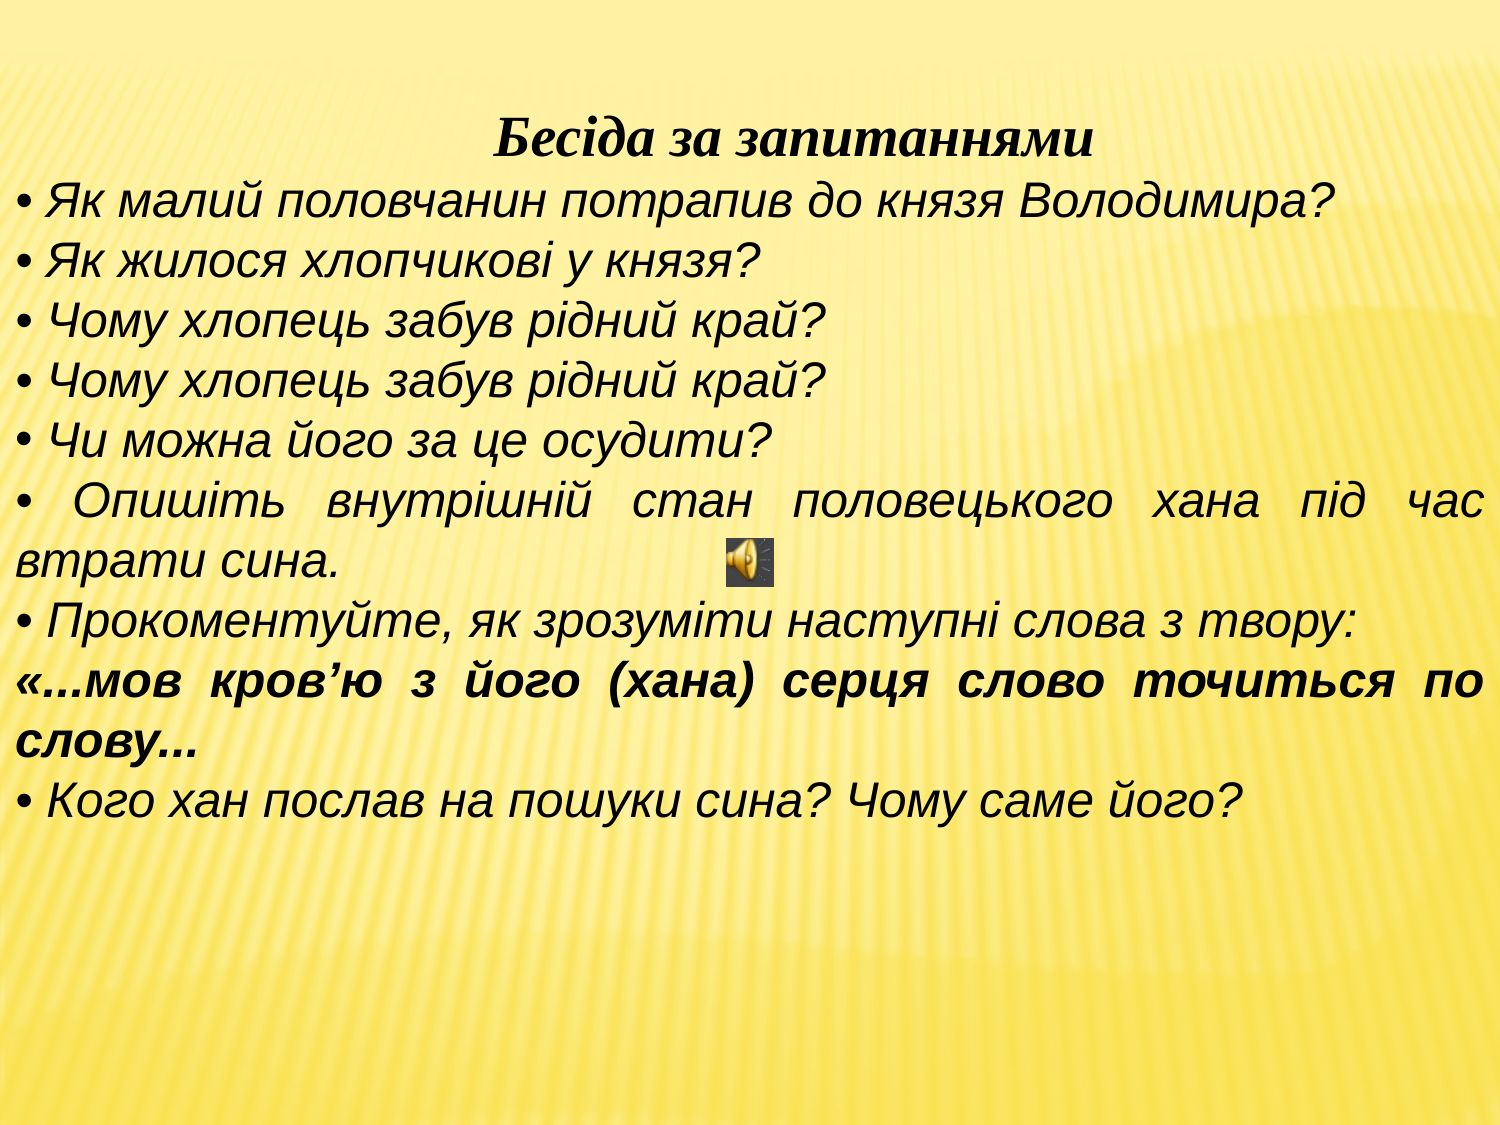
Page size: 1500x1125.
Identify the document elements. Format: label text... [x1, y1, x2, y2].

picture [724, 537, 776, 588]
text_box Бесіда за запитаннями • Як малий половчанин потрапив до князя Володимира? • Як жилося хлопчикові у князя? • Чому хлопець забув рідний край? • Чому хлопець забув рідний край? Чи можна його за це осудити? • Опишіть внутрішній стан половецького хана під час втрати сина. • Прокоментуйте, як зрозуміти наступні слова з твору: «...мов кров’ю з його (хана) серця слово точиться по слову... • Кого хан послав на пошуки сина? Чому саме його? [0, 90, 1500, 896]
